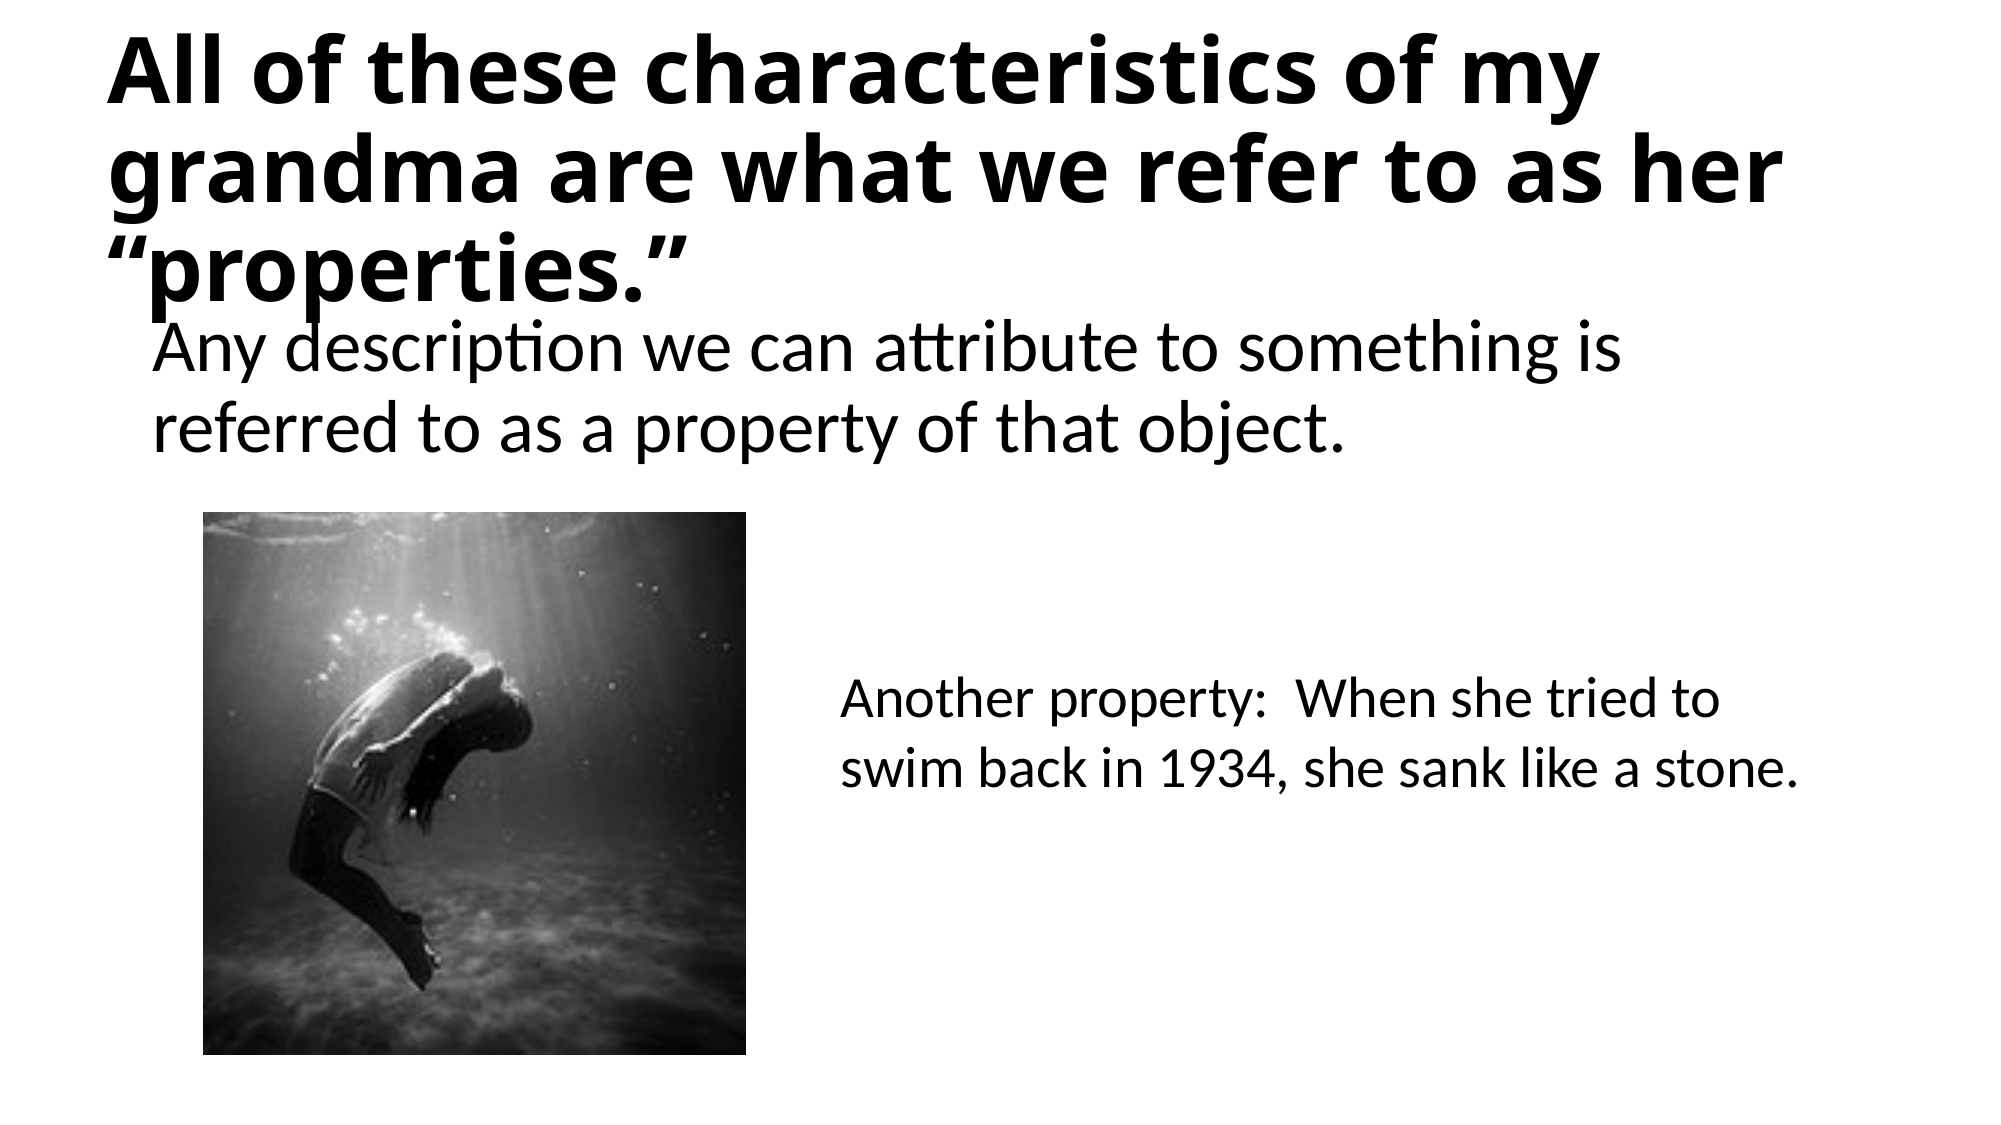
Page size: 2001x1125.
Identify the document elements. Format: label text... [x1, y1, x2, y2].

list Any description we can attribute to something is referred to as a property of that object. [137, 299, 1863, 495]
text_box Another property: When she tried to swim back in 1934, she sank like a stone. [825, 651, 1818, 807]
title All of these characteristics of my grandma are what we refer to as her “properties.” [92, 64, 1818, 282]
picture [203, 512, 746, 1055]
